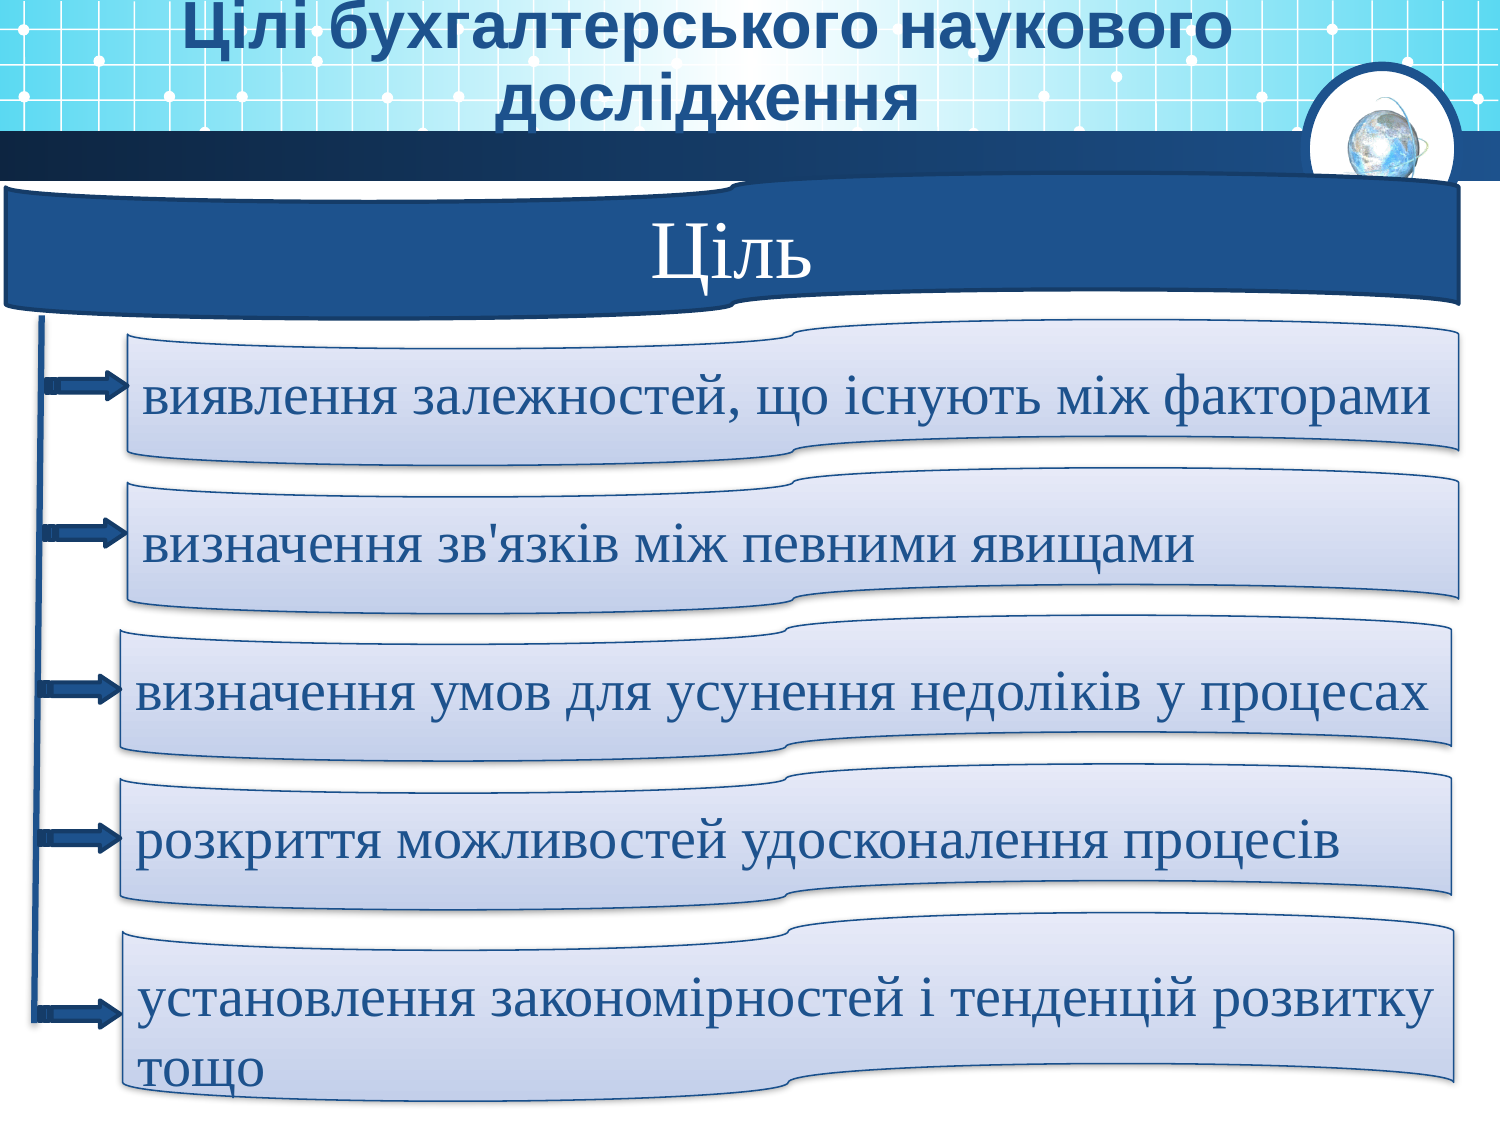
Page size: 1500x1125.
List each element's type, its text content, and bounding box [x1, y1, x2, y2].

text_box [5, 172, 1459, 1102]
text_box Цілі бухгалтерського наукового дослідження [0, 0, 1459, 143]
picture [1310, 143, 1454, 172]
